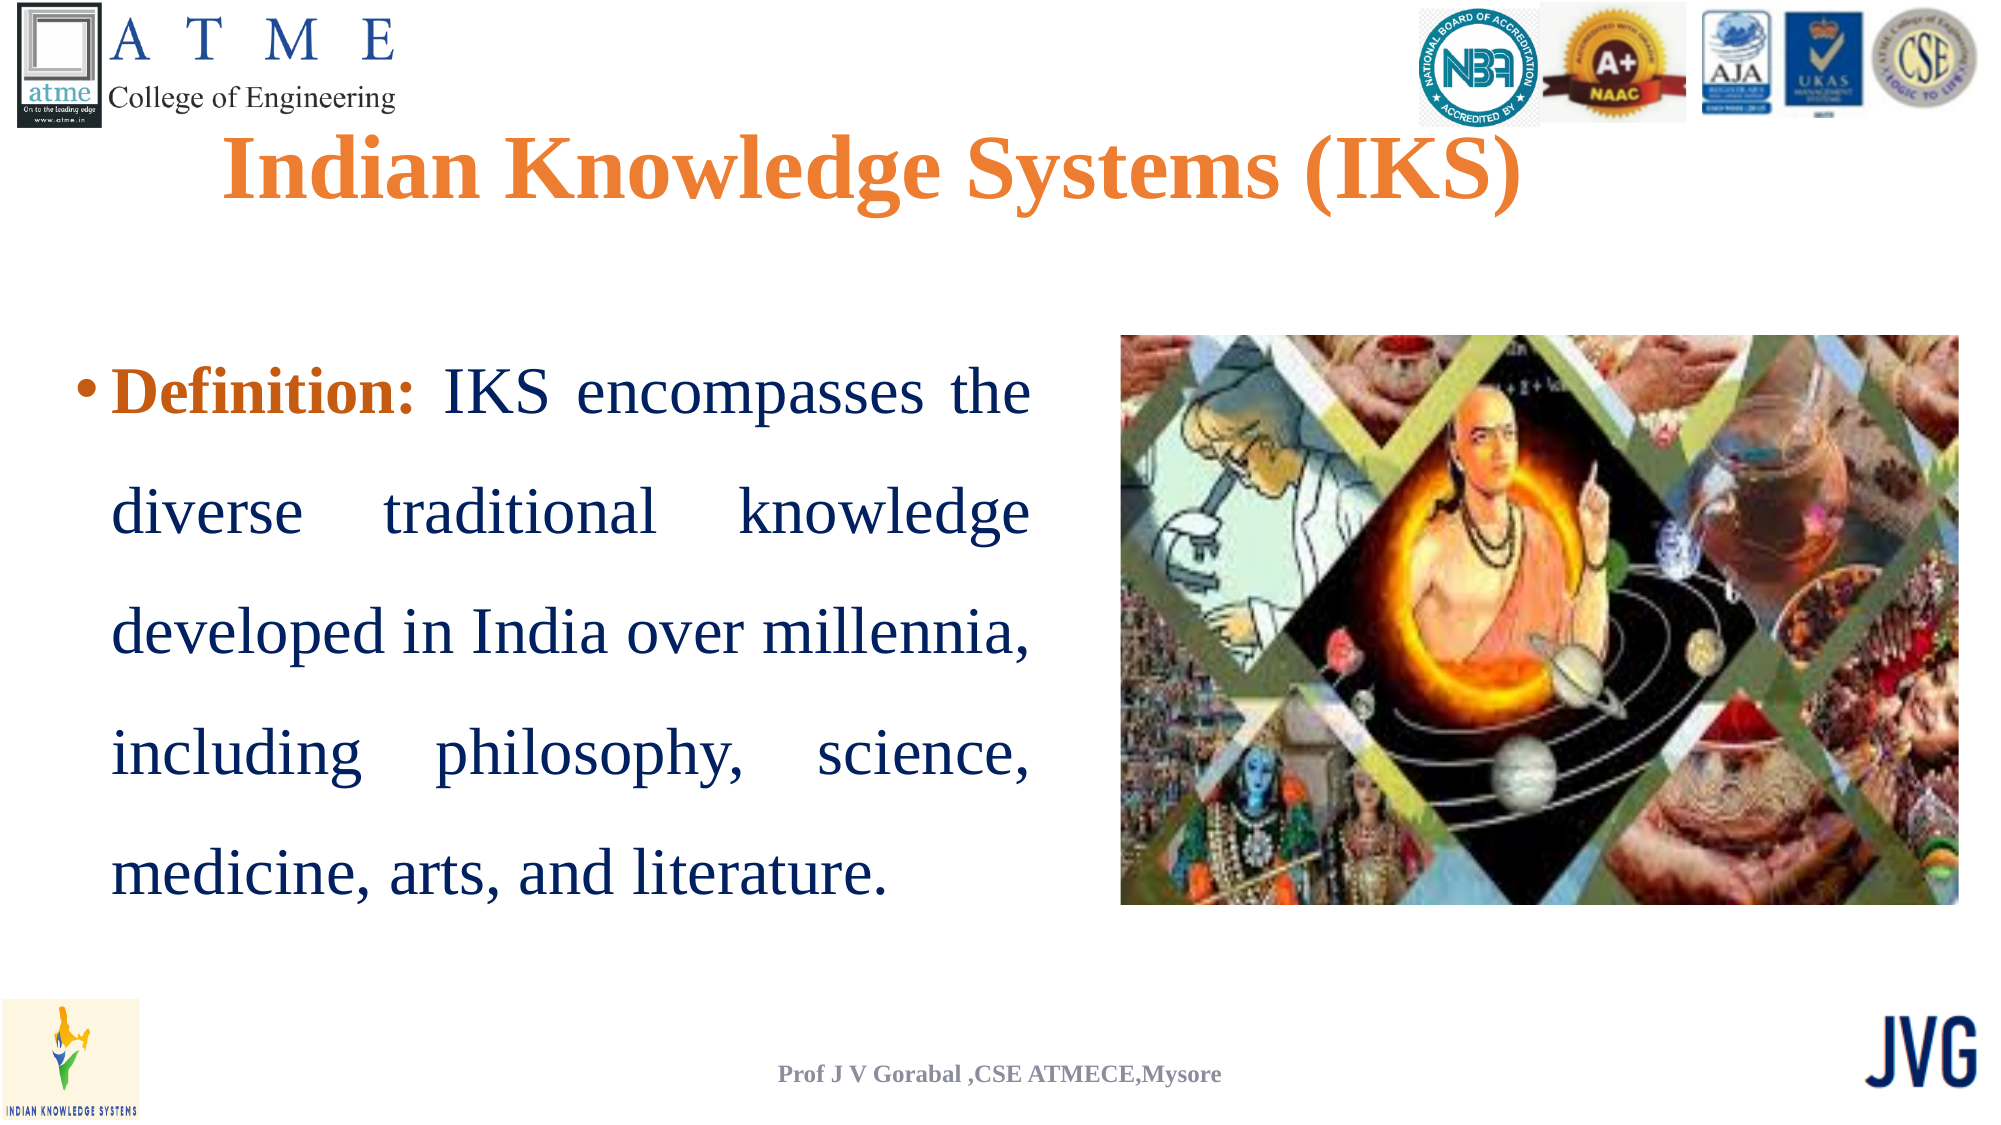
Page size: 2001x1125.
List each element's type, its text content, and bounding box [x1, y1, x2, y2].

picture [1494, 17, 1502, 25]
picture [17, 2, 395, 128]
footer Prof J V Gorabal ,CSE ATMECE,Mysore [662, 1042, 1338, 1103]
picture [1702, 2, 1983, 118]
picture [2, 999, 140, 1120]
title Indian Knowledge Systems (IKS) [137, 59, 1863, 278]
picture [1853, 999, 2000, 1103]
picture [1419, 2, 1687, 59]
list Definition: IKS encompasses the diverse traditional knowledge developed in India over millennia, including philosophy, science, medicine, arts, and literature. [60, 299, 1048, 1014]
picture [1120, 335, 1959, 905]
